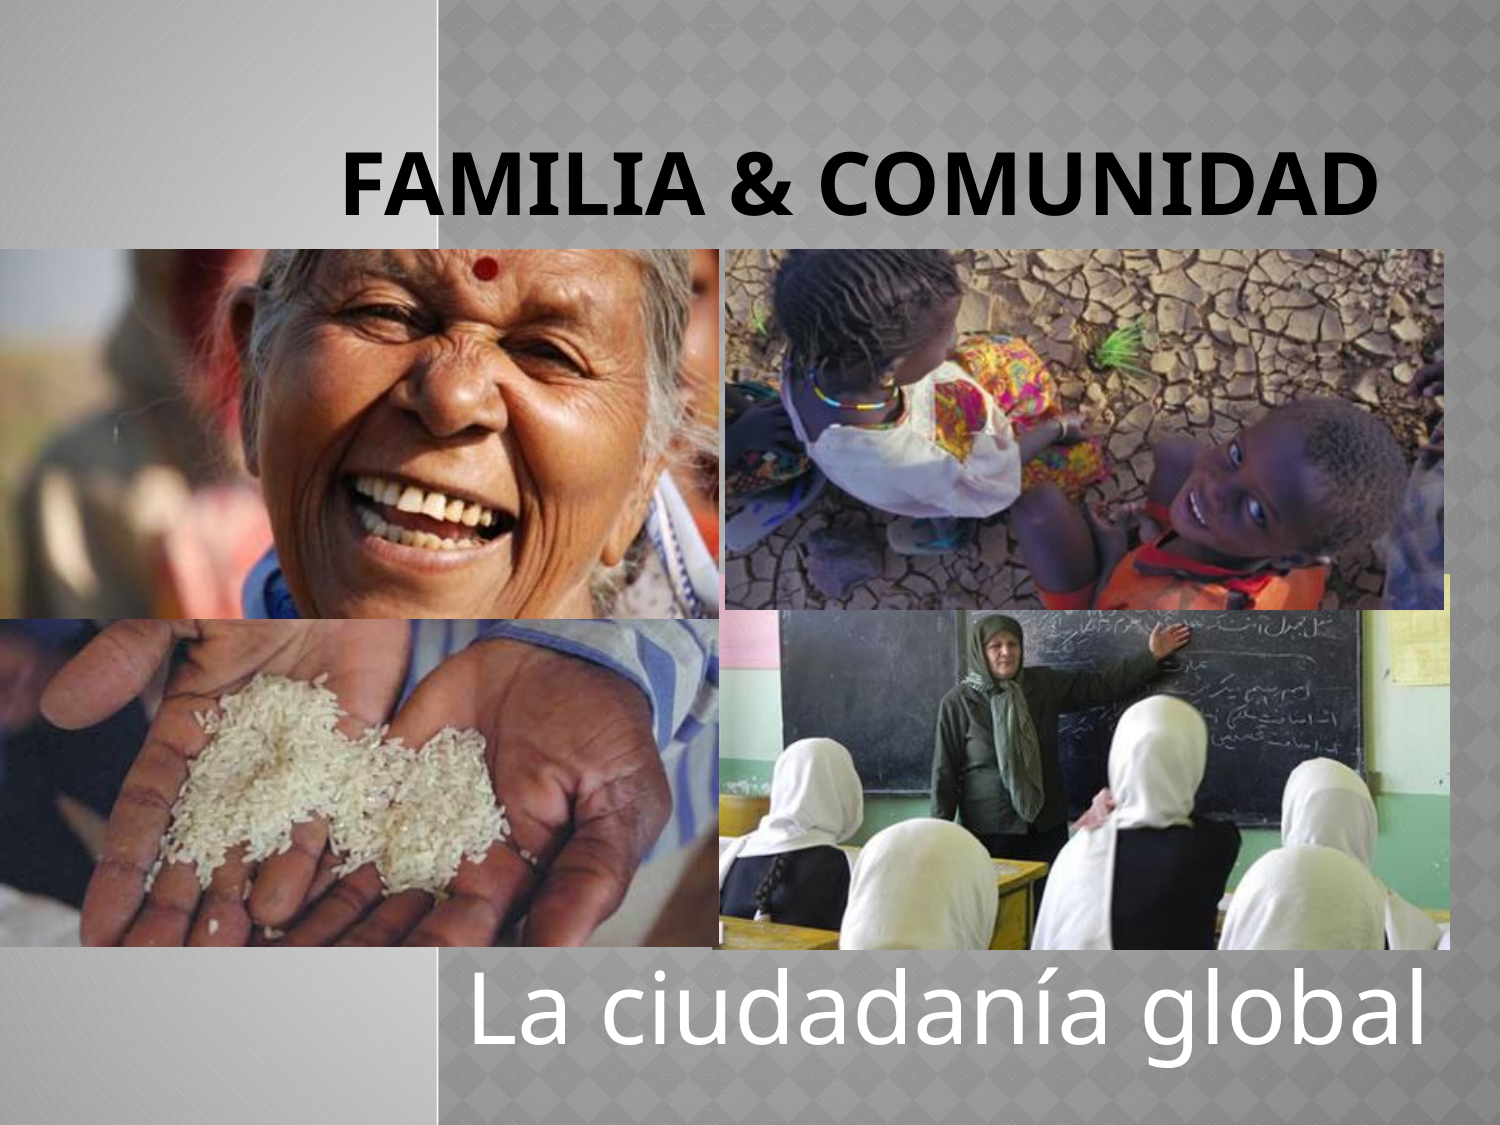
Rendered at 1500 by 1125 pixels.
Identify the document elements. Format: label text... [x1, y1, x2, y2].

title Familia & comunidad [262, 87, 1390, 249]
picture [722, 574, 1451, 951]
picture [724, 249, 1445, 610]
picture [0, 626, 720, 948]
picture [0, 249, 720, 620]
subtitle La ciudadanía global [324, 944, 1465, 1125]
